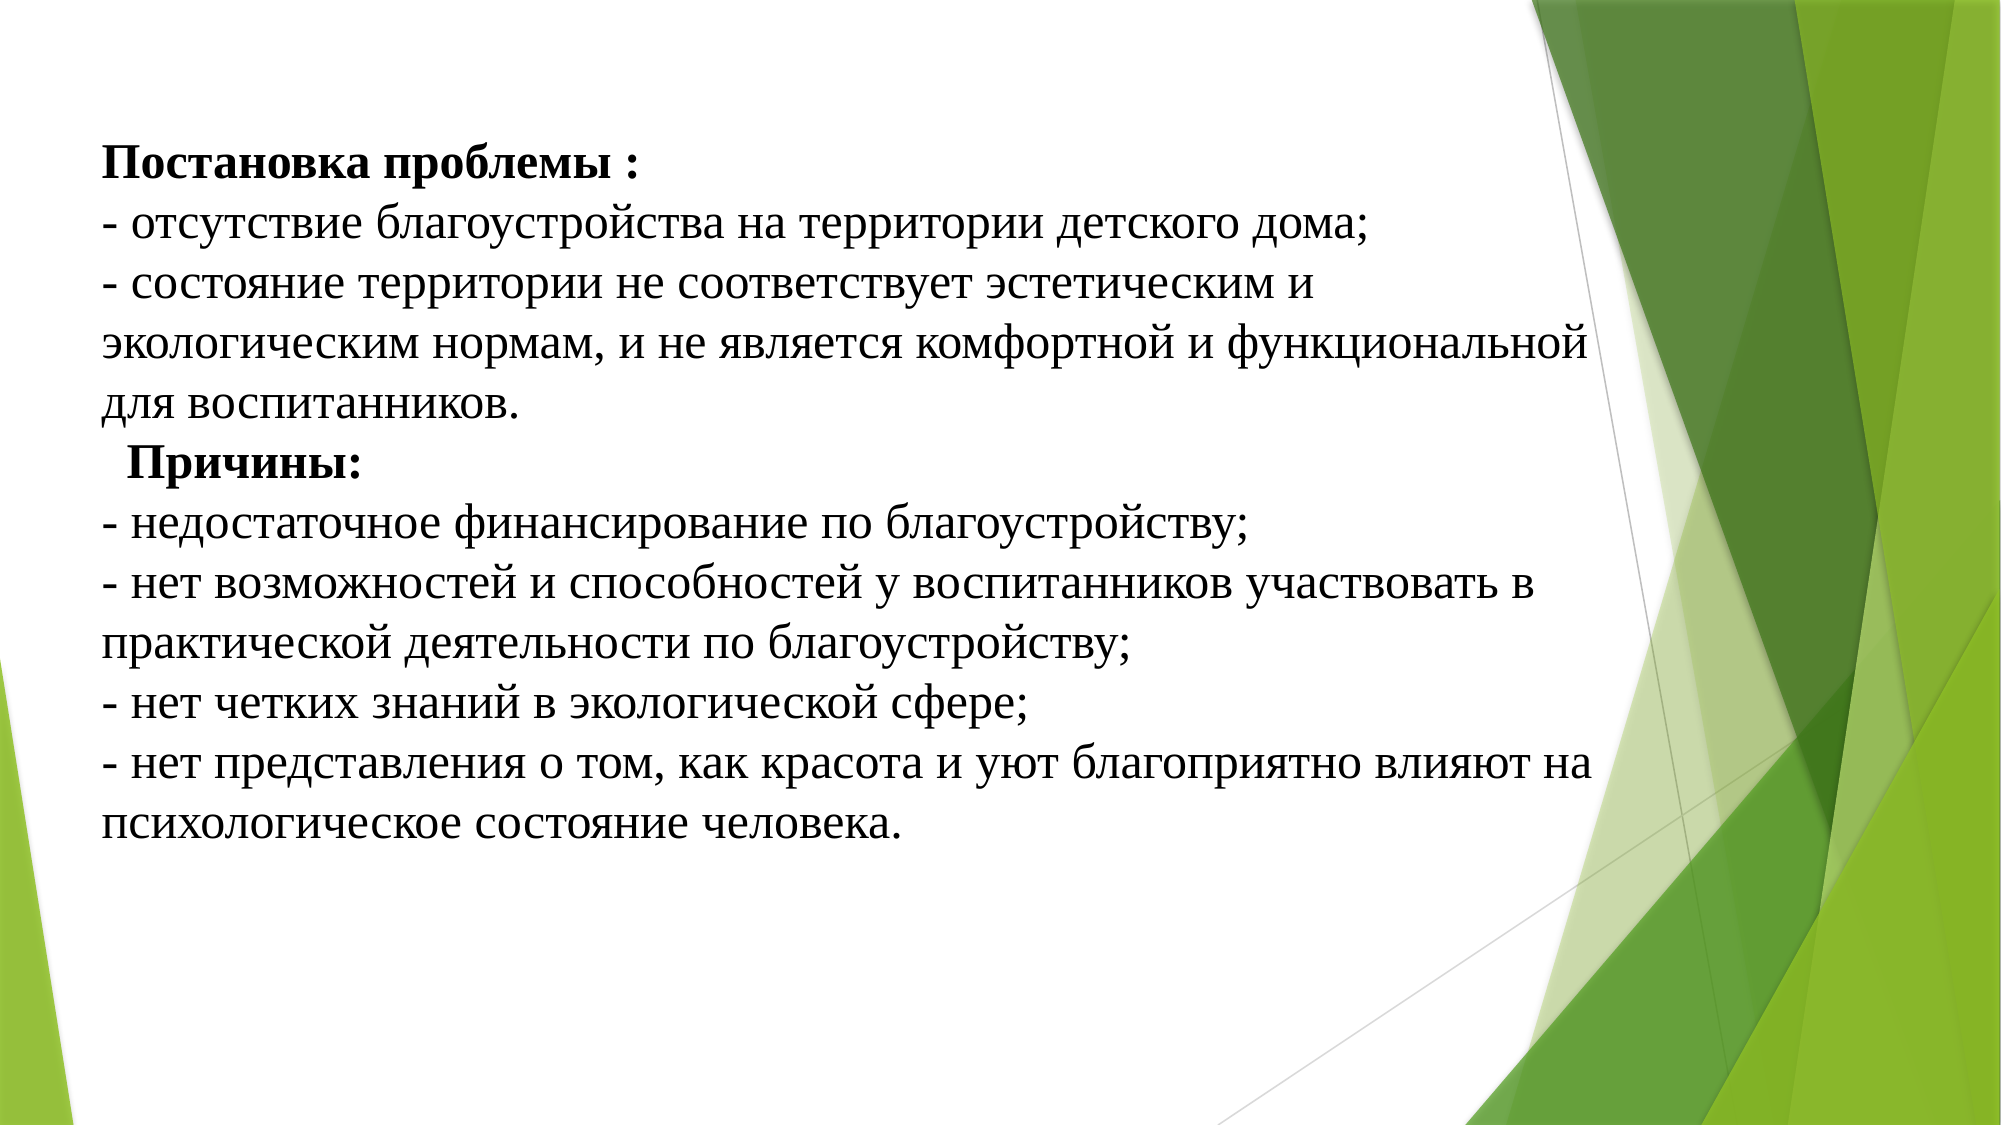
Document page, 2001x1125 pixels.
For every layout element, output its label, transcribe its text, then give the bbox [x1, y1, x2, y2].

text_box Постановка проблемы : - отсутствие благоустройства на территории детского дома; - состояние территории не соответствует эстетическим и экологическим нормам, и не является комфортной и функциональной для воспитанников. Причины: - недостаточное финансирование по благоустройству; - нет возможностей и способностей у воспитанников участвовать в практической деятельности по благоустройству; - нет четких знаний в экологической сфере; - нет представления о том, как красота и уют благоприятно влияют на психологическое состояние человека. [86, 121, 1626, 857]
